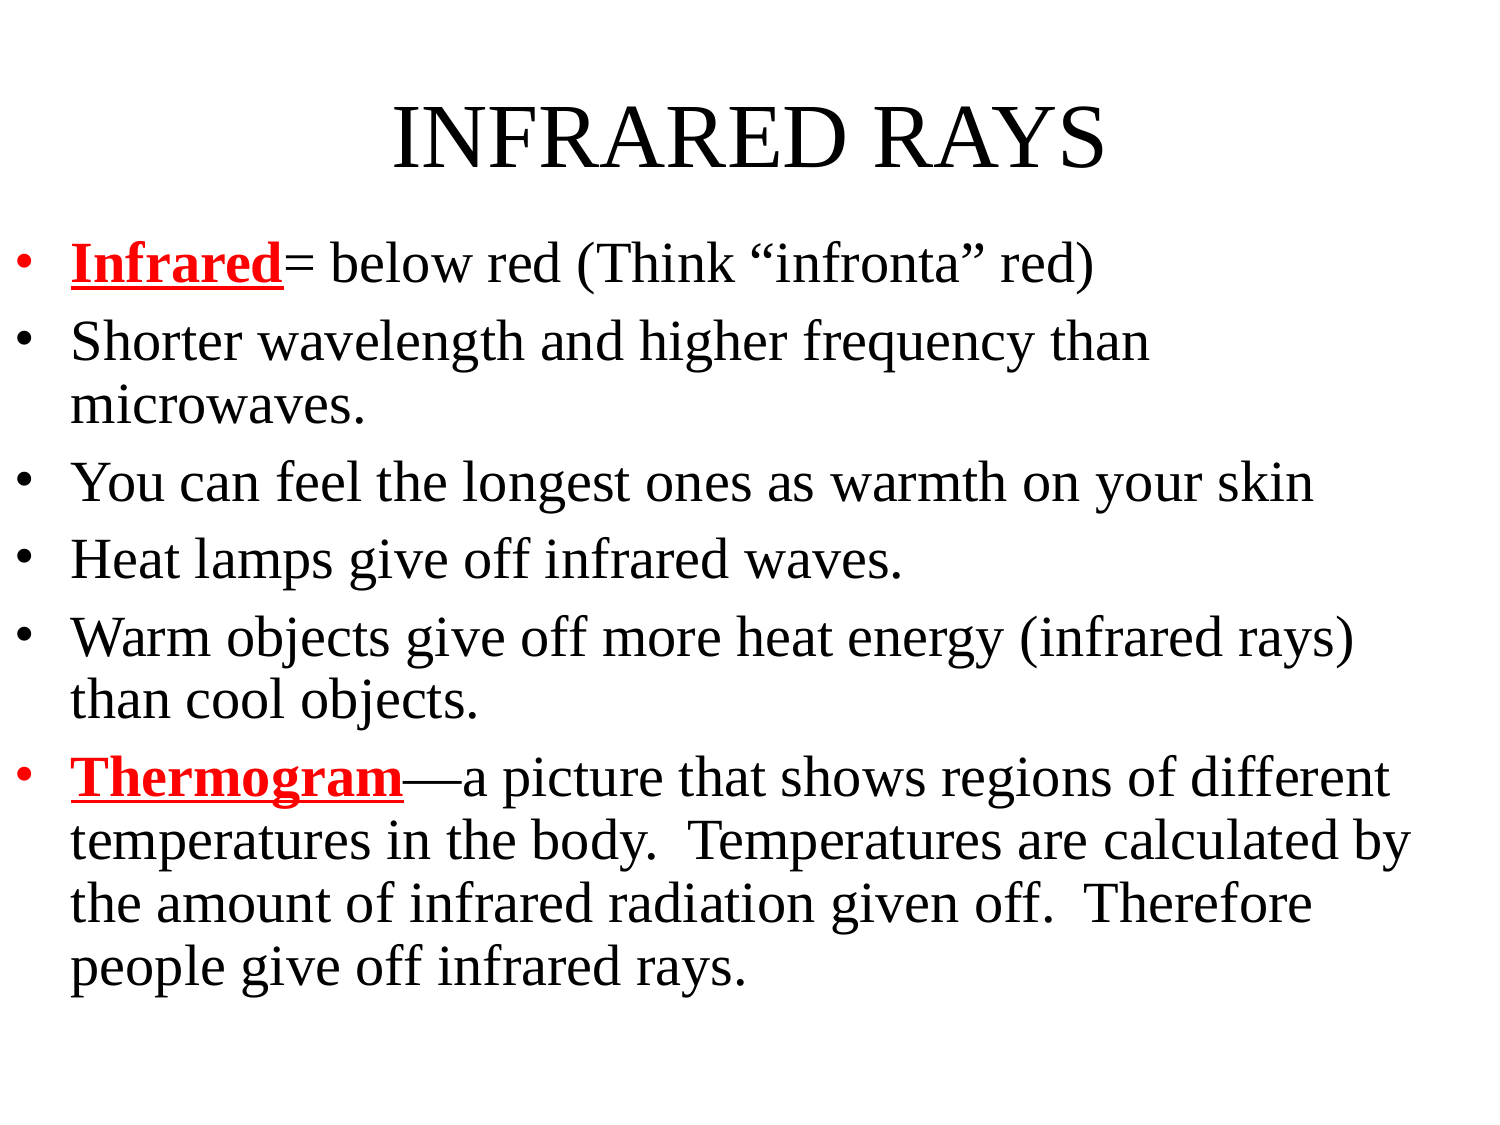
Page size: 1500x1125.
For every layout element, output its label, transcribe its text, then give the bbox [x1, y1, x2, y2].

list Infrared= below red (Think “infronta” red) Shorter wavelength and higher frequency than microwaves. You can feel the longest ones as warmth on your skin Heat lamps give off infrared waves. Warm objects give off more heat energy (infrared rays) than cool objects. Thermogram—a picture that shows regions of different temperatures in the body. Temperatures are calculated by the amount of infrared radiation given off. Therefore people give off infrared rays. [0, 224, 1457, 1021]
title INFRARED RAYS [112, 37, 1388, 224]
